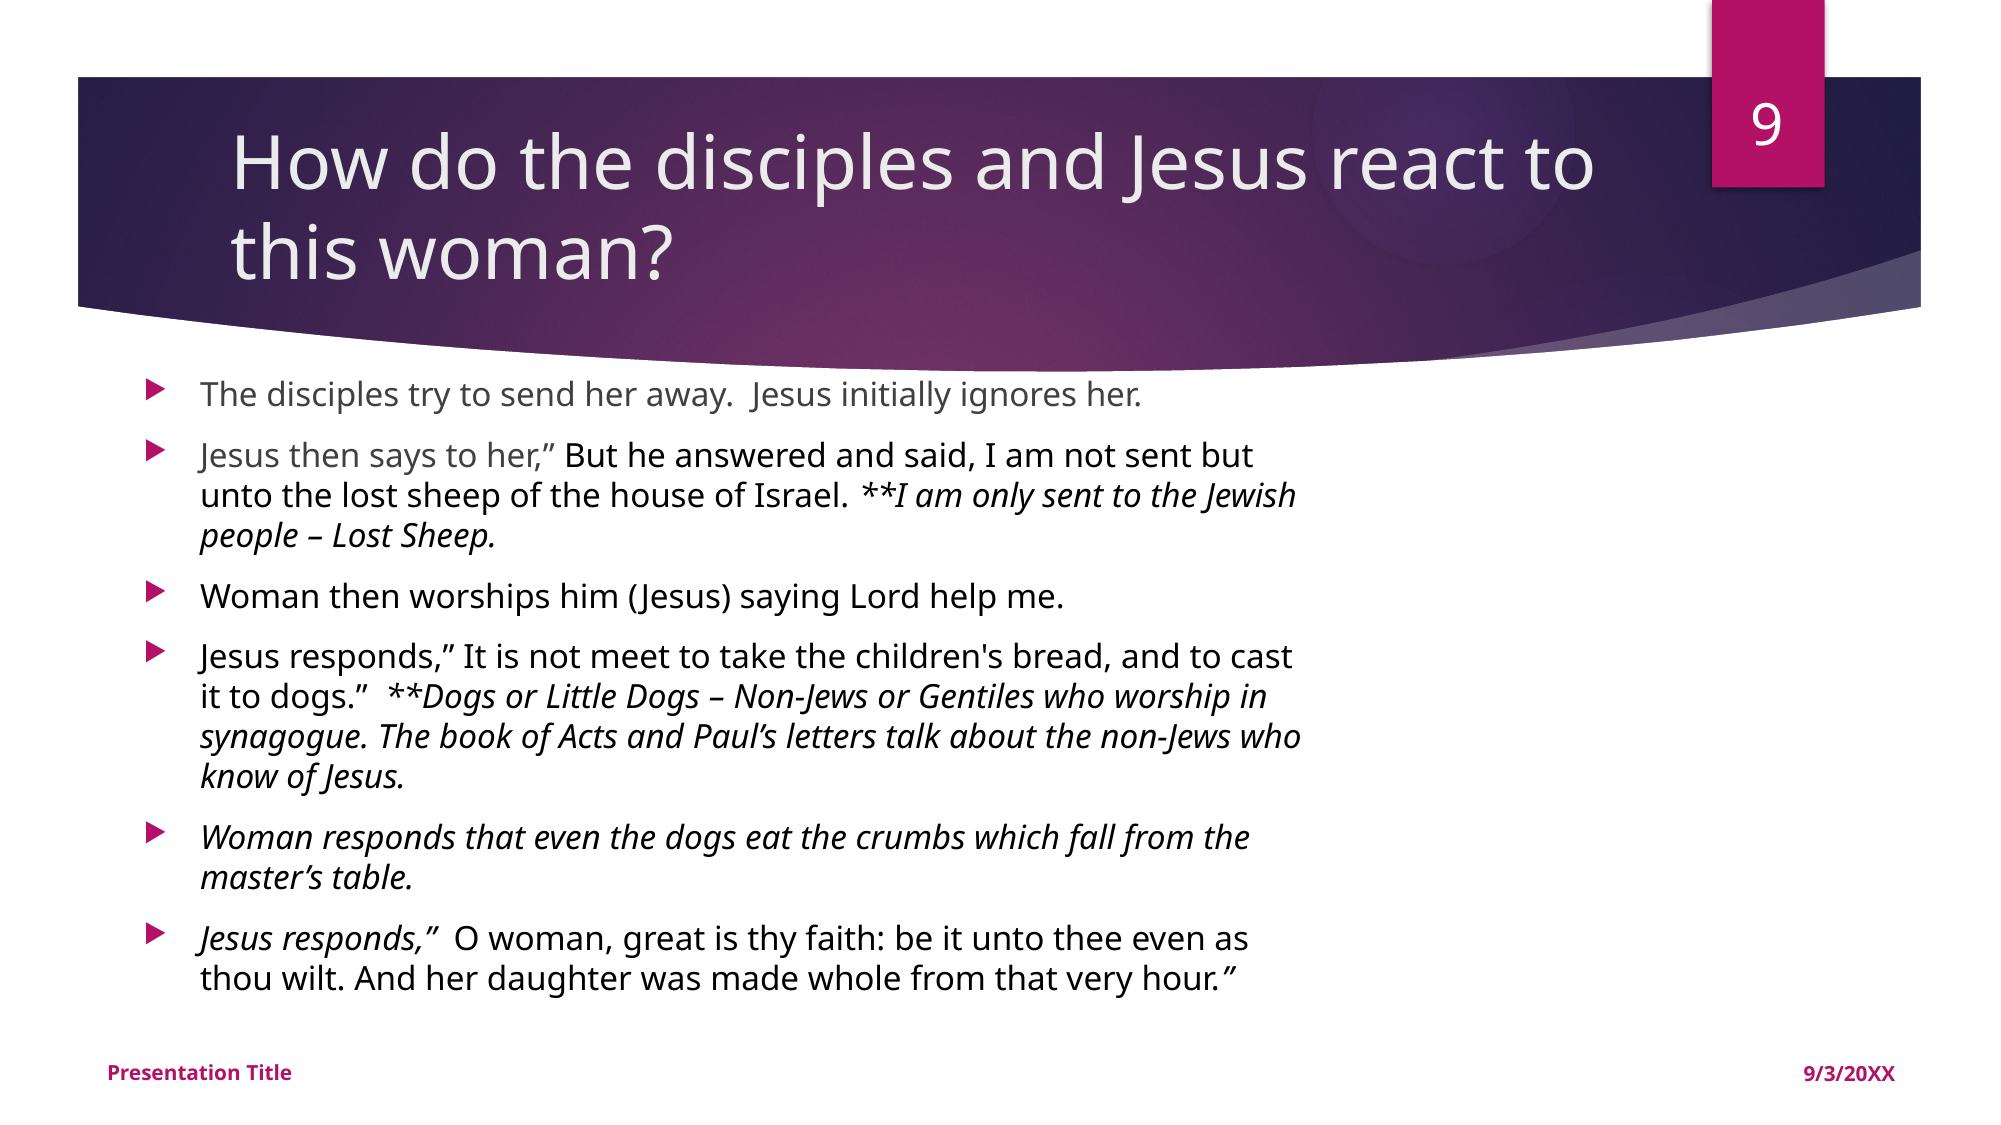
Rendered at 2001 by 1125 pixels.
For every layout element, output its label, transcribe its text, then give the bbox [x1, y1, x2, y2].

list The disciples try to send her away. Jesus initially ignores her. Jesus then says to her,” But he answered and said, I am not sent but unto the lost sheep of the house of Israel. **I am only sent to the Jewish people – Lost Sheep. Woman then worships him (Jesus) saying Lord help me. Jesus responds,” It is not meet to take the children's bread, and to cast it to dogs.” **Dogs or Little Dogs – Non-Jews or Gentiles who worship in synagogue. The book of Acts and Paul’s letters talk about the non-Jews who know of Jesus. Woman responds that even the dogs eat the crumbs which fall from the master’s table. Jesus responds,” O woman, great is thy faith: be it unto thee even as thou wilt. And her daughter was made whole from that very hour.” [128, 365, 1322, 1049]
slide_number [1747, 1048, 1911, 1099]
title How do the disciples and Jesus react to this woman? [215, 111, 1653, 298]
footer Presentation Title [92, 1048, 726, 1099]
slide_number 9 [1698, 48, 1836, 175]
